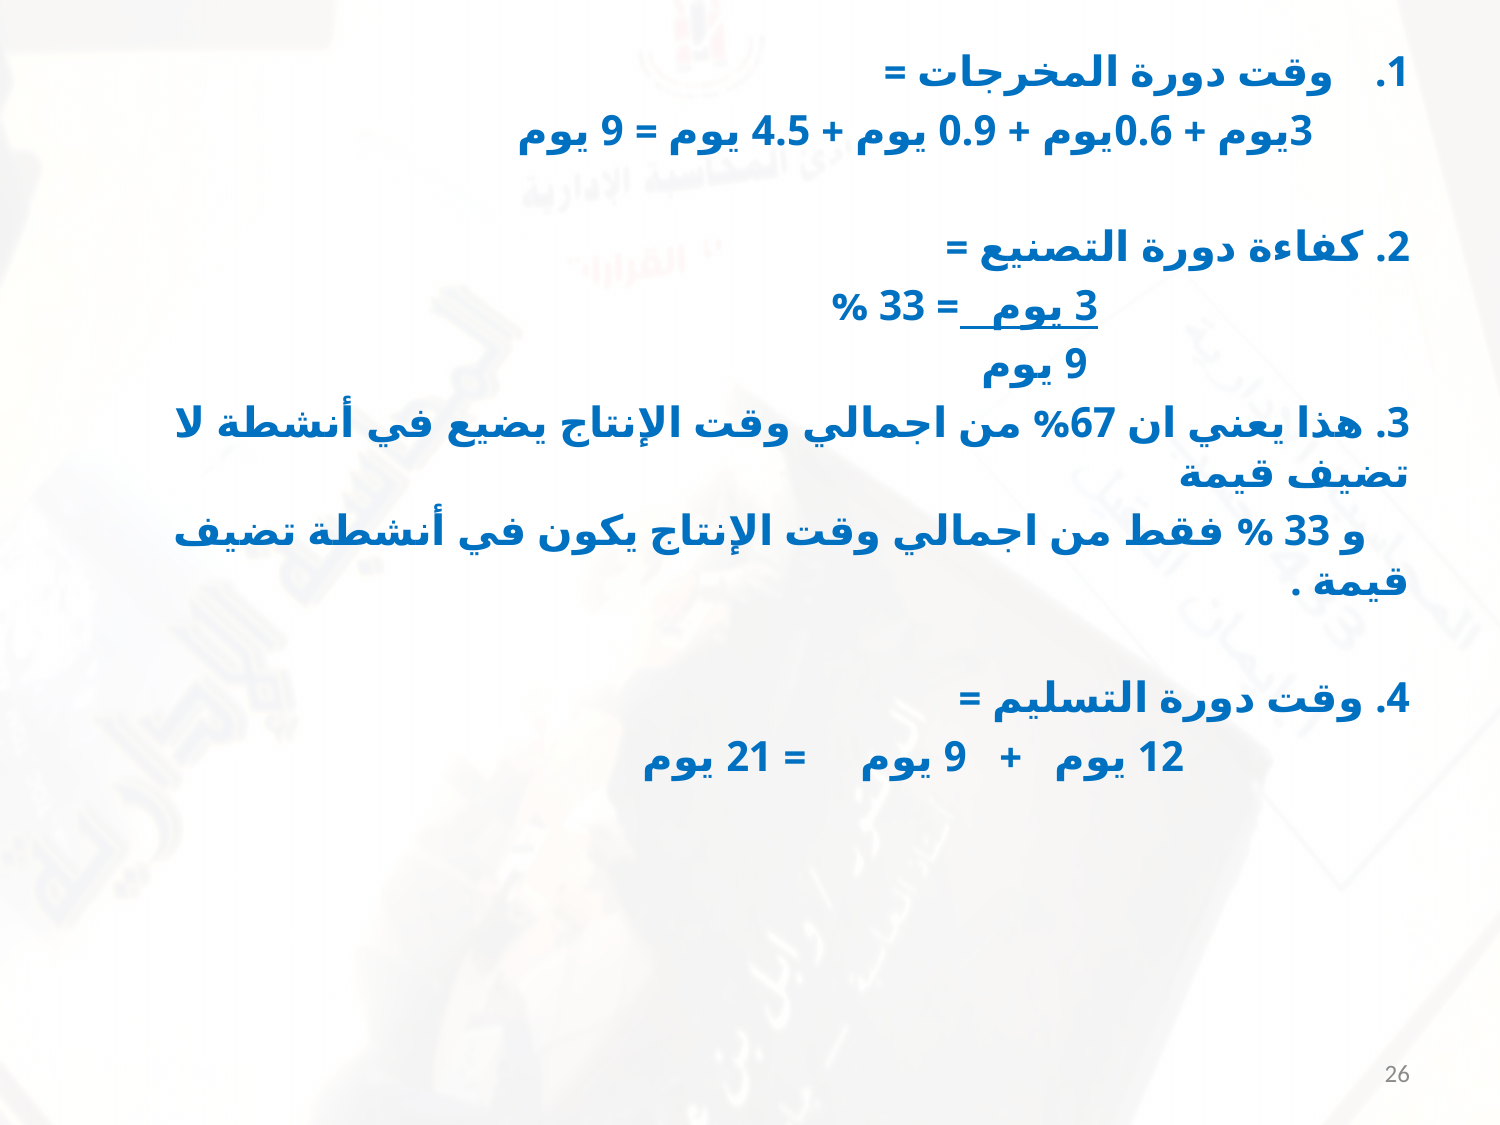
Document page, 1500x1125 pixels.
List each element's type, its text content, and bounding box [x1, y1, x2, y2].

slide_number 26 [1074, 1042, 1425, 1103]
list وقت دورة المخرجات = 3يوم + 0.6يوم + 0.9 يوم + 4.5 يوم = 9 يوم 2. كفاءة دورة التصنيع = 3 يوم = 33 % 9 يوم 3. هذا يعني ان 67% من اجمالي وقت الإنتاج يضيع في أنشطة لا تضيف قيمة و 33 % فقط من اجمالي وقت الإنتاج يكون في أنشطة تضيف قيمة . 4. وقت دورة التسليم = 12 يوم + 9 يوم = 21 يوم [75, 37, 1425, 1088]
